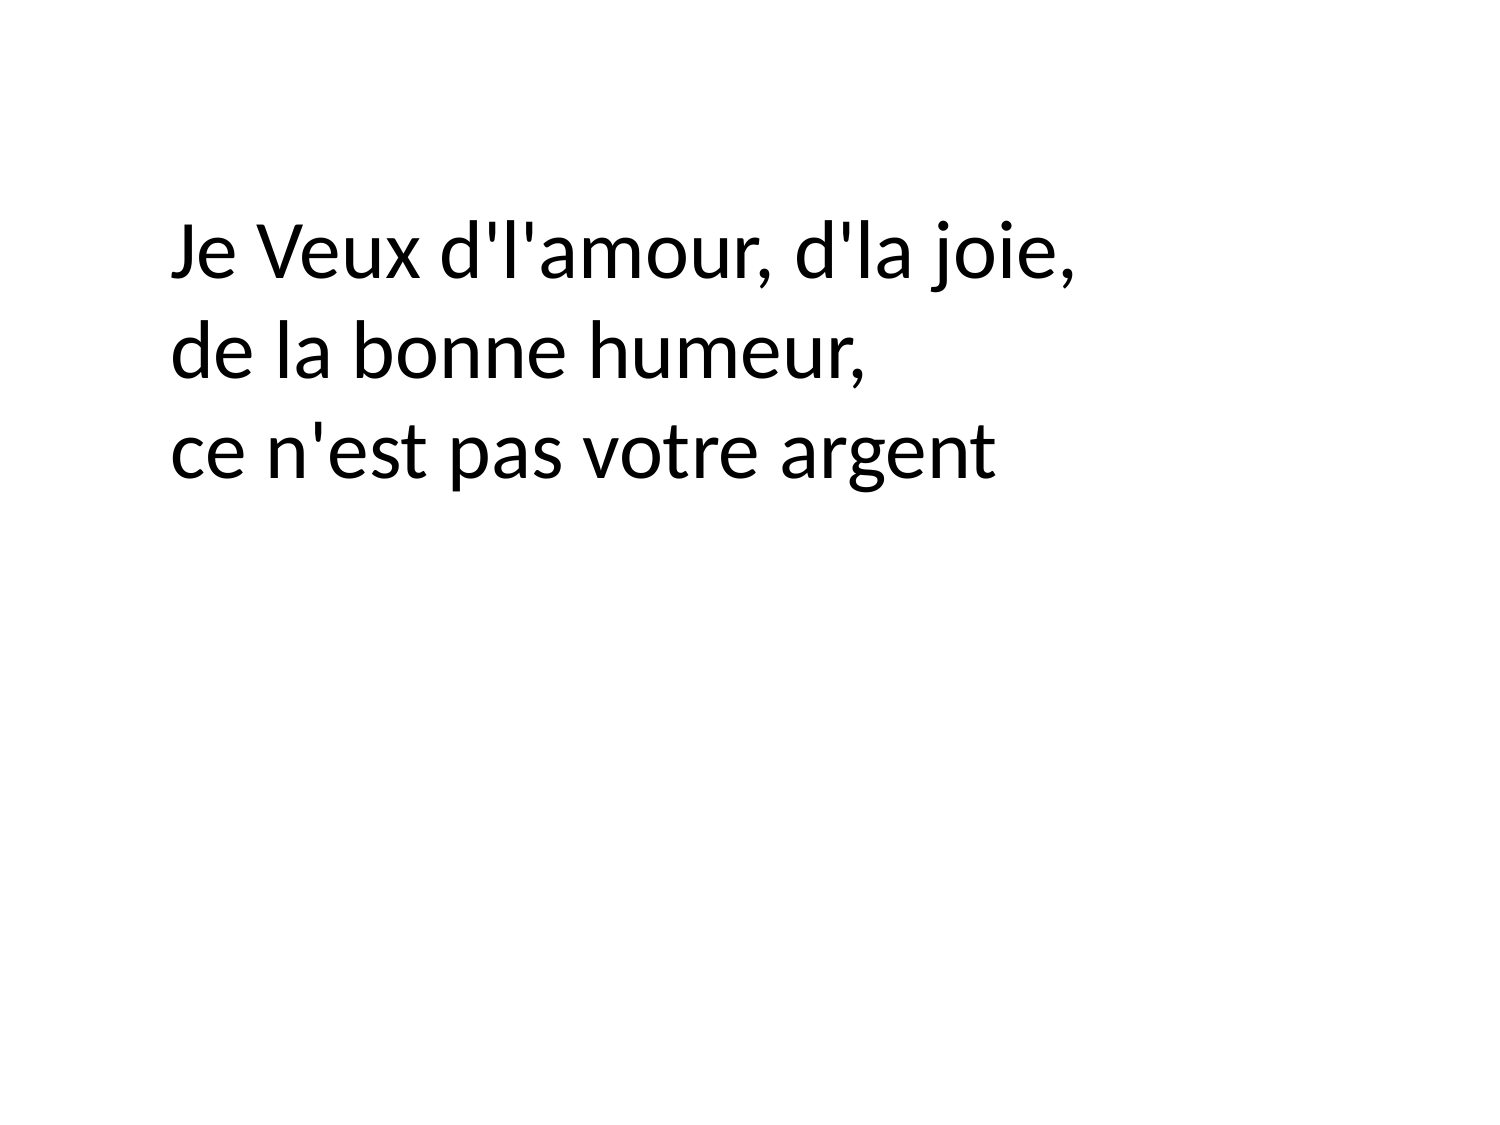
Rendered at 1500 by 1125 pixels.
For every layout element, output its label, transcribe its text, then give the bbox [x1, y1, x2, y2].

text_box Je Veux d'l'amour, d'la joie, de la bonne humeur, ce n'est pas votre argent [155, 187, 1095, 803]
